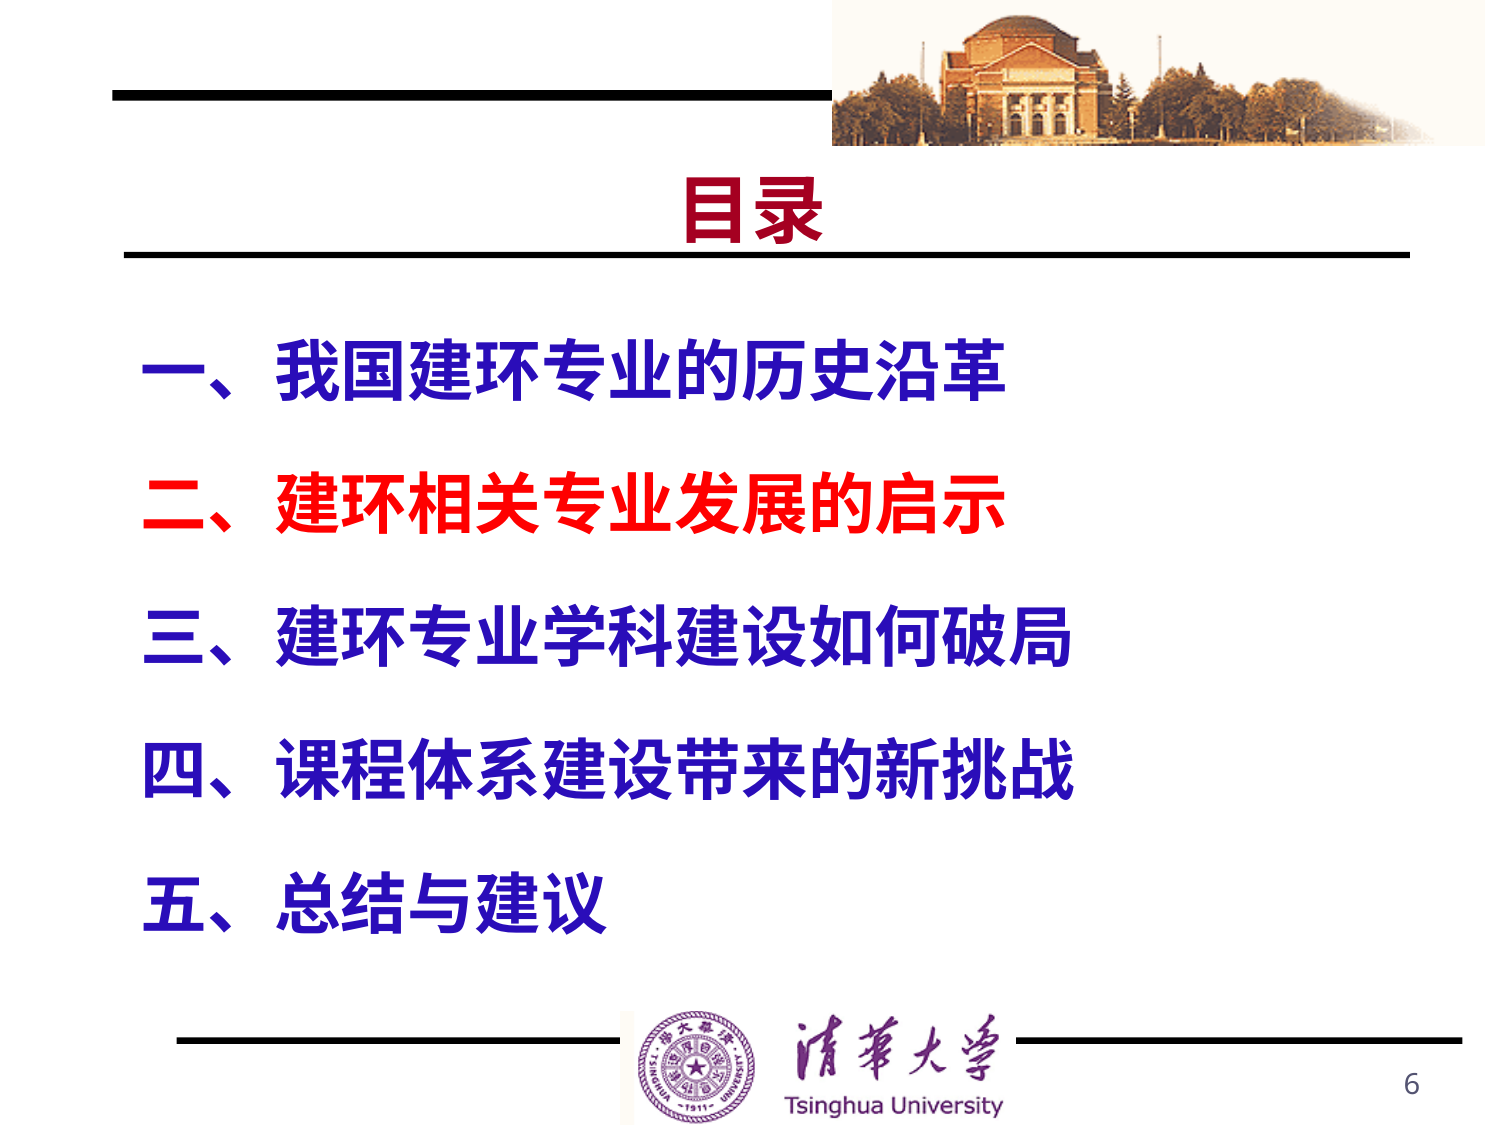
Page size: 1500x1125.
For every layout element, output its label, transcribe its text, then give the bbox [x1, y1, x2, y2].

title 目录 [76, 169, 1428, 245]
list 一、我国建环专业的历史沿革 二、建环相关专业发展的启示 三、建环专业学科建设如何破局 四、课程体系建设带来的新挑战 五、总结与建议 [125, 280, 1491, 1024]
picture [620, 1024, 1016, 1125]
picture [832, 0, 1485, 146]
